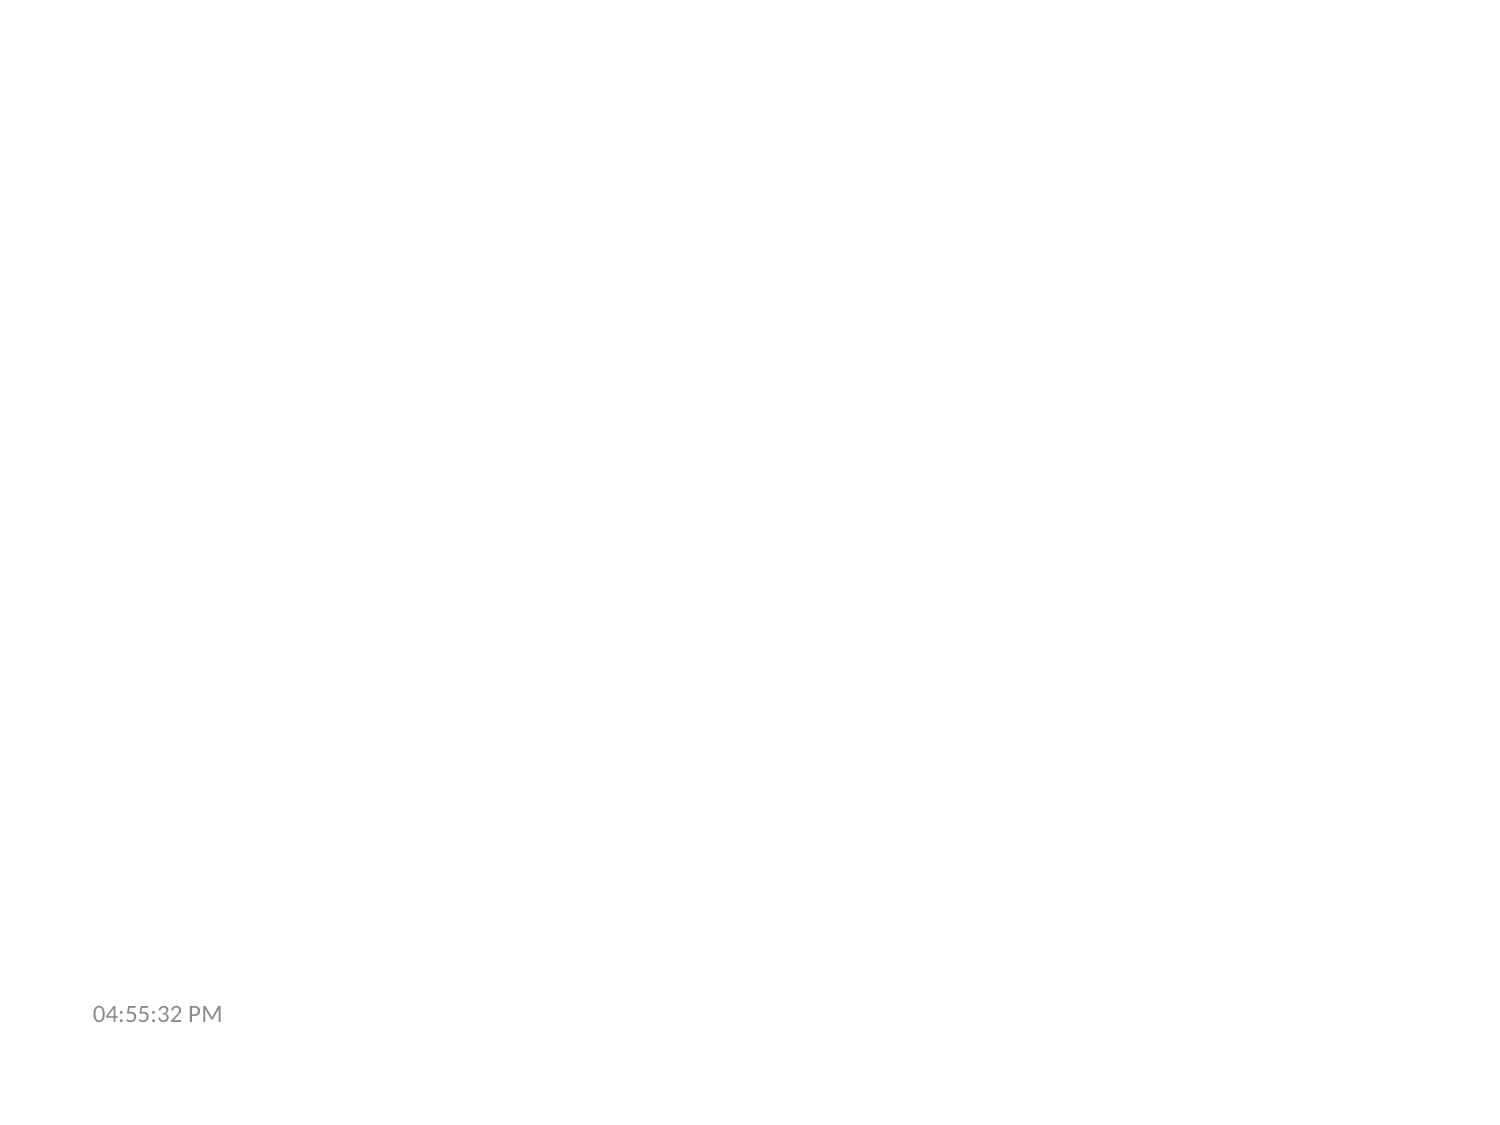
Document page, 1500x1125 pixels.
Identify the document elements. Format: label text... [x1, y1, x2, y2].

text_box 3:35:09 PM [77, 982, 428, 1043]
